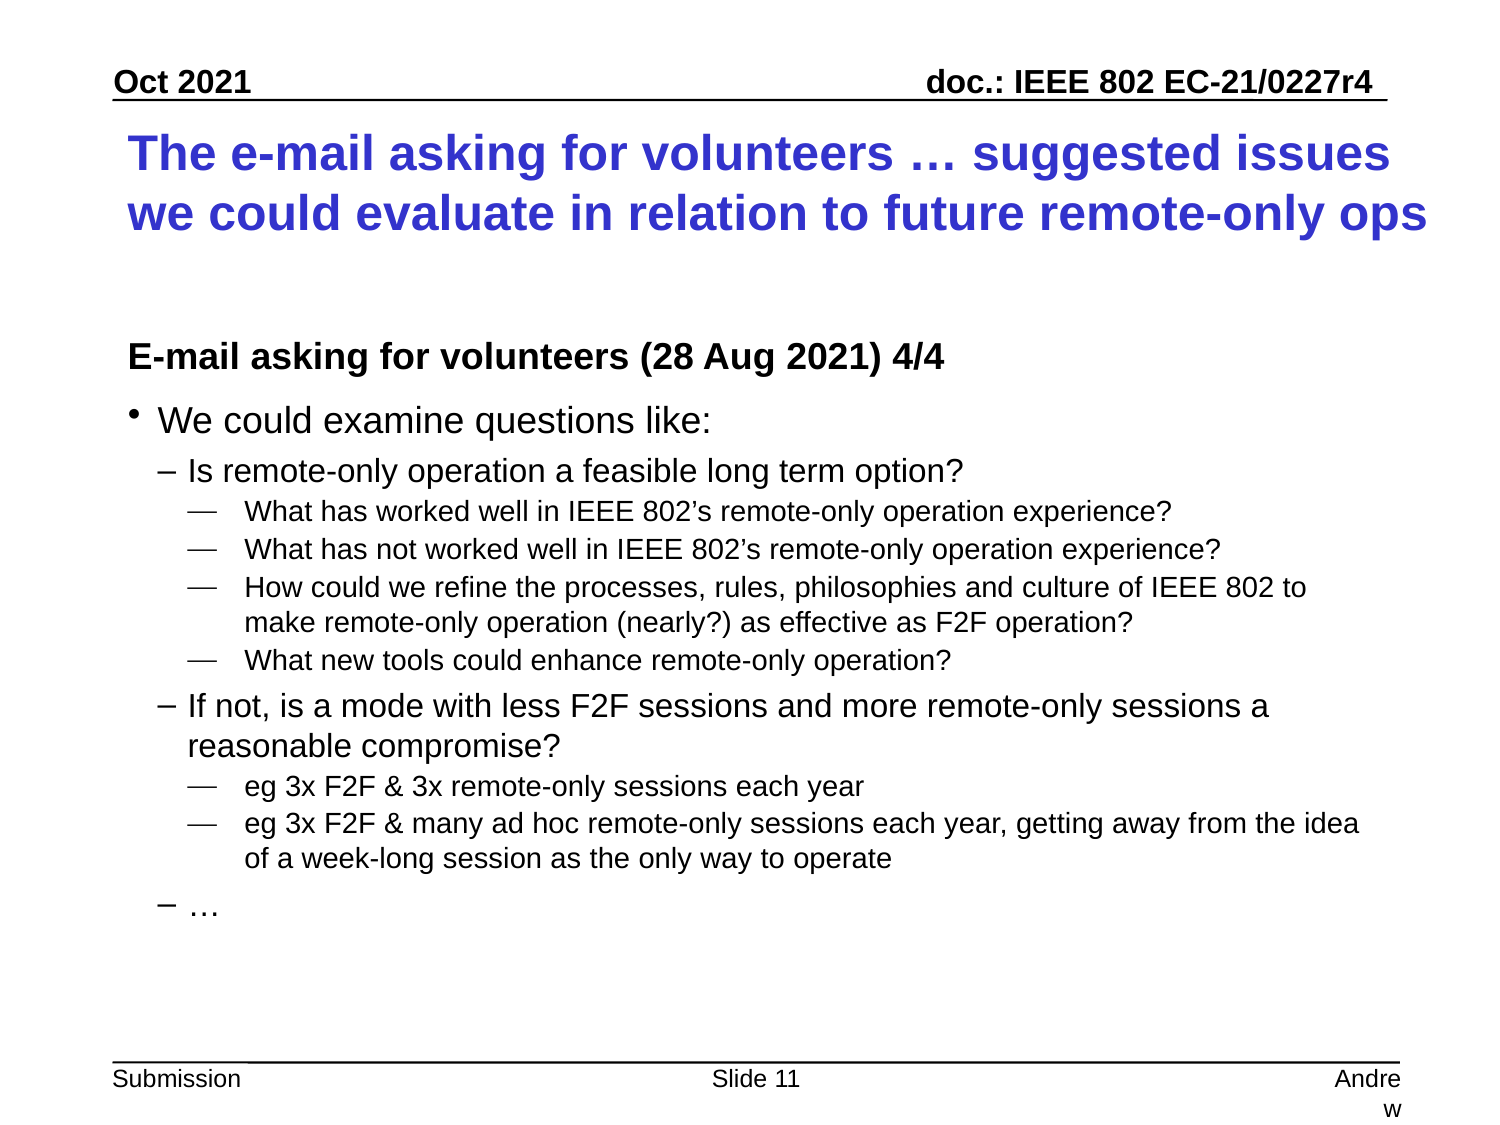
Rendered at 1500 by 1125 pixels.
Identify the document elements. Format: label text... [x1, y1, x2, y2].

title The e-mail asking for volunteers … suggested issues we could evaluate in relation to future remote-only ops [112, 112, 1475, 288]
slide_number Slide 11 [709, 1061, 803, 1093]
list E-mail asking for volunteers (28 Aug 2021) 4/4 We could examine questions like: Is remote-only operation a feasible long term option? What has worked well in IEEE 802’s remote-only operation experience? What has not worked well in IEEE 802’s remote-only operation experience? How could we refine the processes, rules, philosophies and culture of IEEE 802 to make remote-only operation (nearly?) as effective as F2F operation? What new tools could enhance remote-only operation? If not, is a mode with less F2F sessions and more remote-only sessions a reasonable compromise? eg 3x F2F & 3x remote-only sessions each year eg 3x F2F & many ad hoc remote-only sessions each year, getting away from the idea of a week-long session as the only way to operate … [112, 324, 1388, 1000]
footer Andrew Myles, Cisco [1320, 1061, 1402, 1093]
